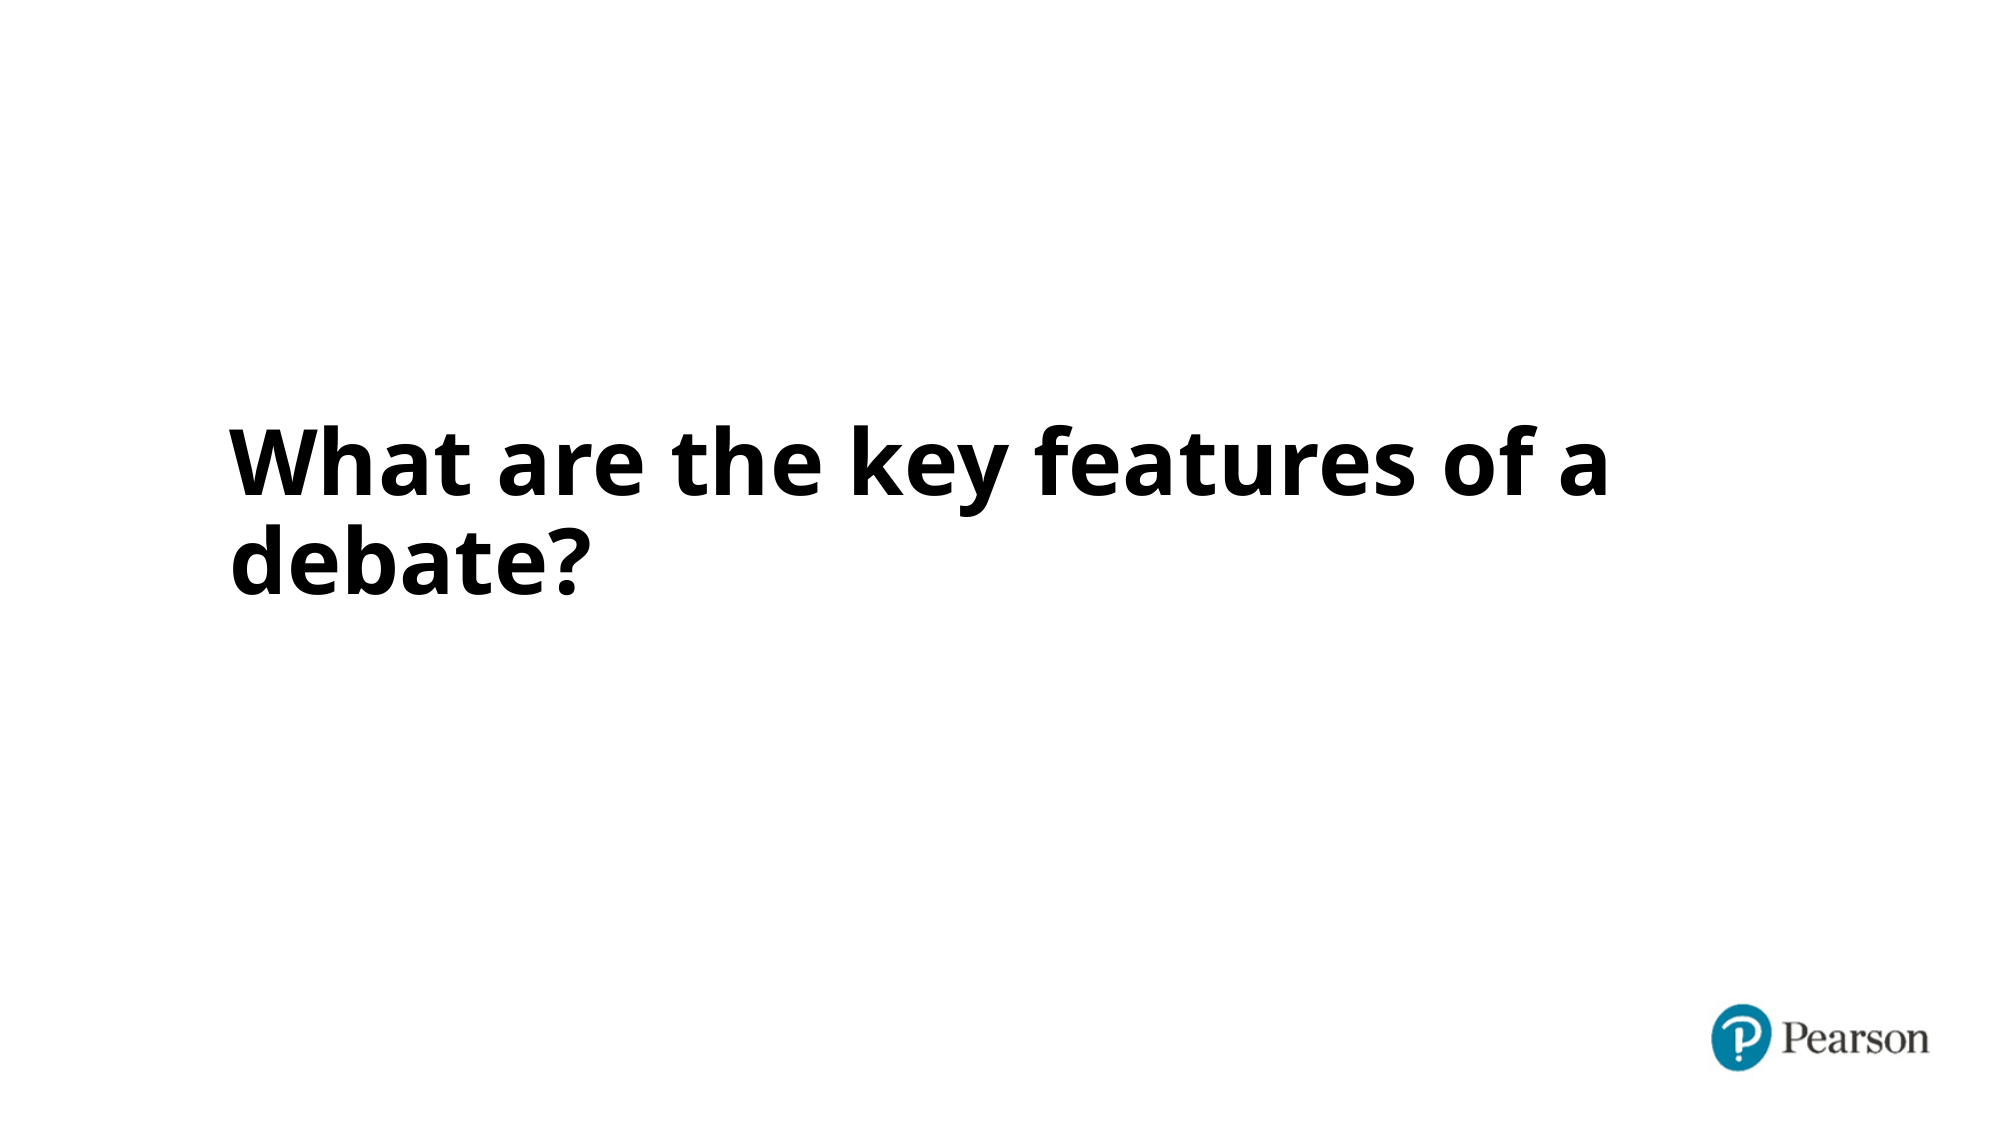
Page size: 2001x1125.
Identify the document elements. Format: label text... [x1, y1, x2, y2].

picture [1701, 989, 1940, 1082]
title What are the key features of a debate? [214, 406, 1940, 625]
